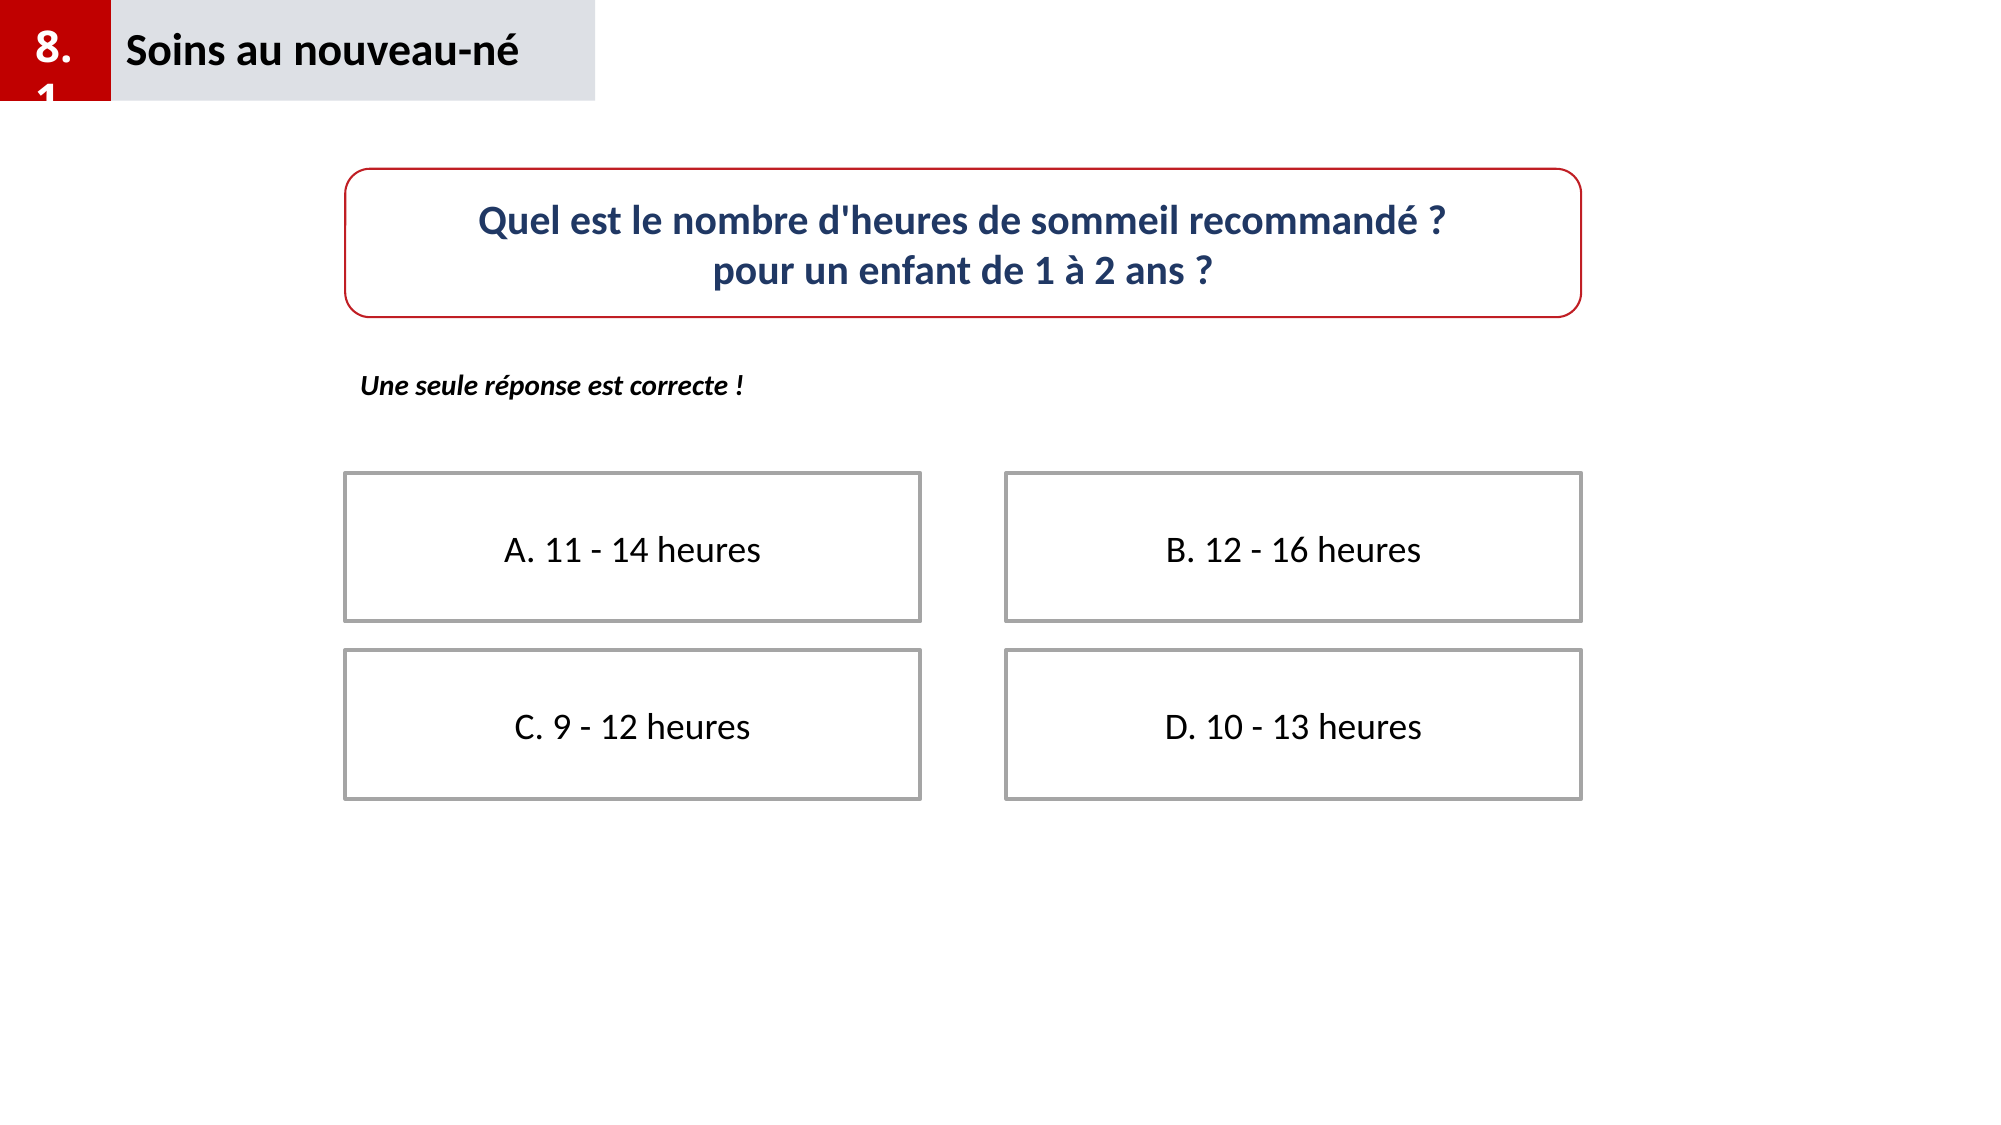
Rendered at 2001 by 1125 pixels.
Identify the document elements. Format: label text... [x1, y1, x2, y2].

text_box B. 12 - 16 heures [1004, 471, 1583, 623]
text_box Soins au nouveau-né [111, 0, 596, 101]
text_box D. 10 - 13 heures [1004, 648, 1583, 801]
text_box Quel est le nombre d'heures de sommeil recommandé ? pour un enfant de 1 à 2 ans ? [345, 168, 1582, 318]
text_box C. 9 - 12 heures [343, 648, 922, 801]
text_box 8.1 [20, 11, 111, 83]
text_box Une seule réponse est correcte ! [345, 358, 876, 409]
text_box A. 11 - 14 heures [343, 471, 922, 623]
text_box [0, 0, 111, 101]
